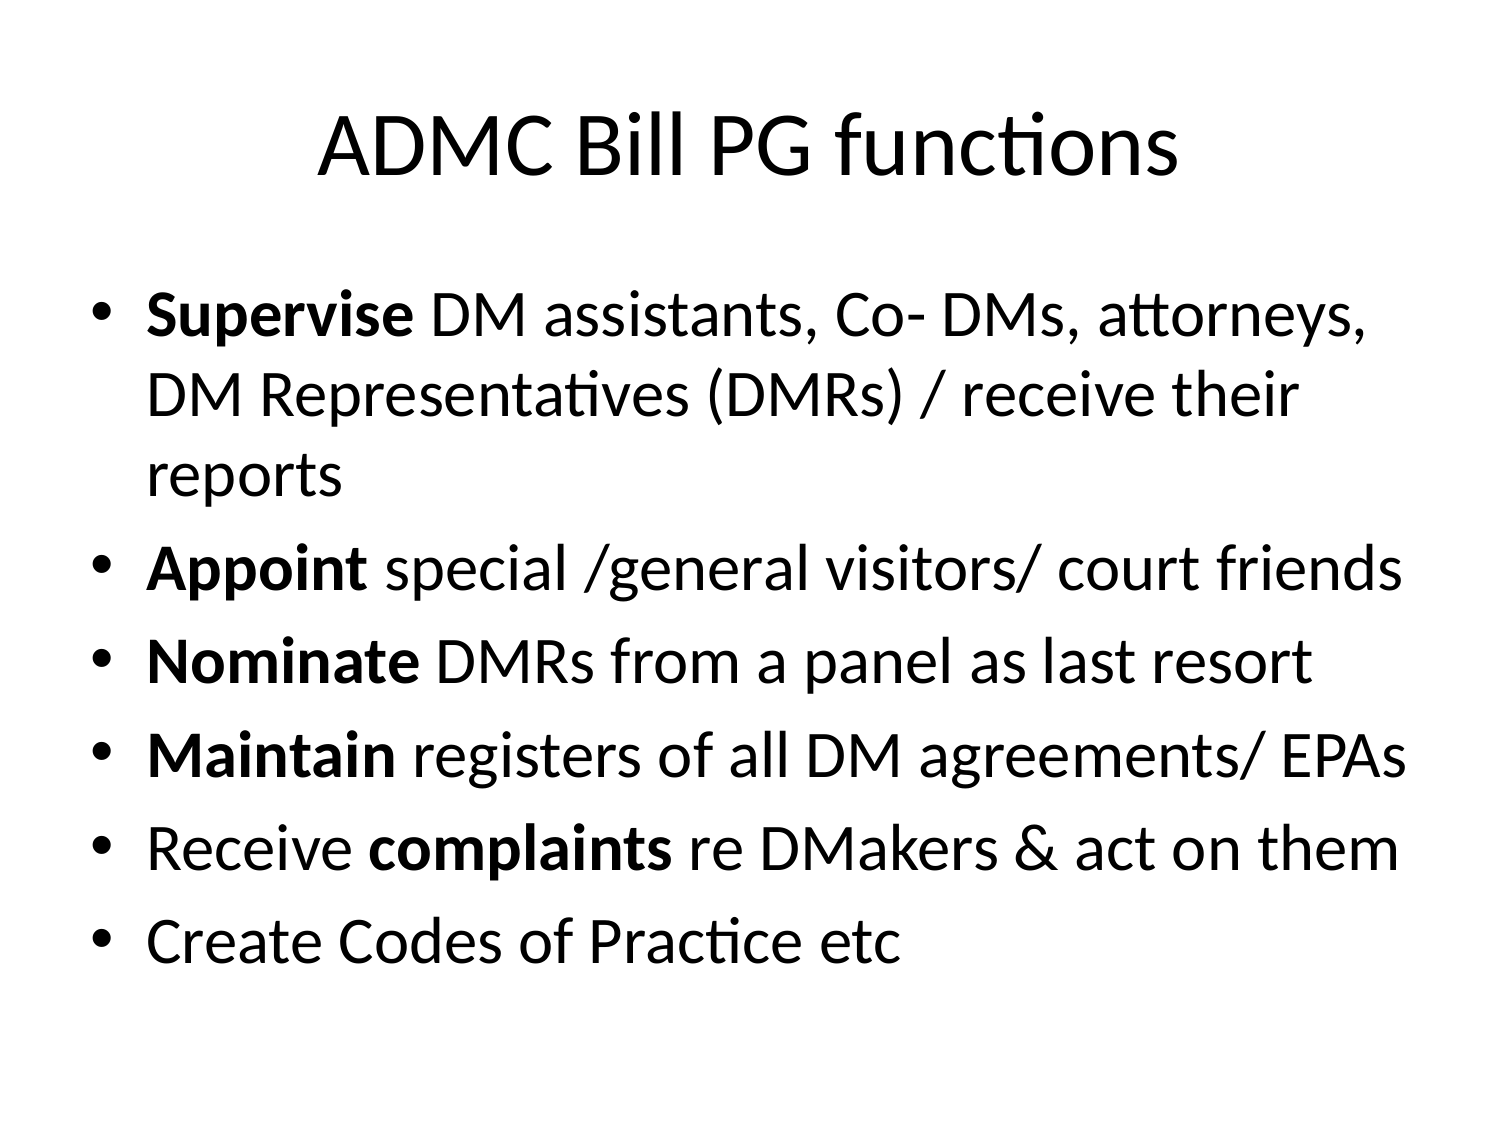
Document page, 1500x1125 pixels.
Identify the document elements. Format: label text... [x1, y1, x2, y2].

list Supervise DM assistants, Co- DMs, attorneys, DM Representatives (DMRs) / receive their reports Appoint special /general visitors/ court friends Nominate DMRs from a panel as last resort Maintain registers of all DM agreements/ EPAs Receive complaints re DMakers & act on them Create Codes of Practice etc [75, 262, 1425, 1005]
title ADMC Bill PG functions [75, 45, 1425, 233]
